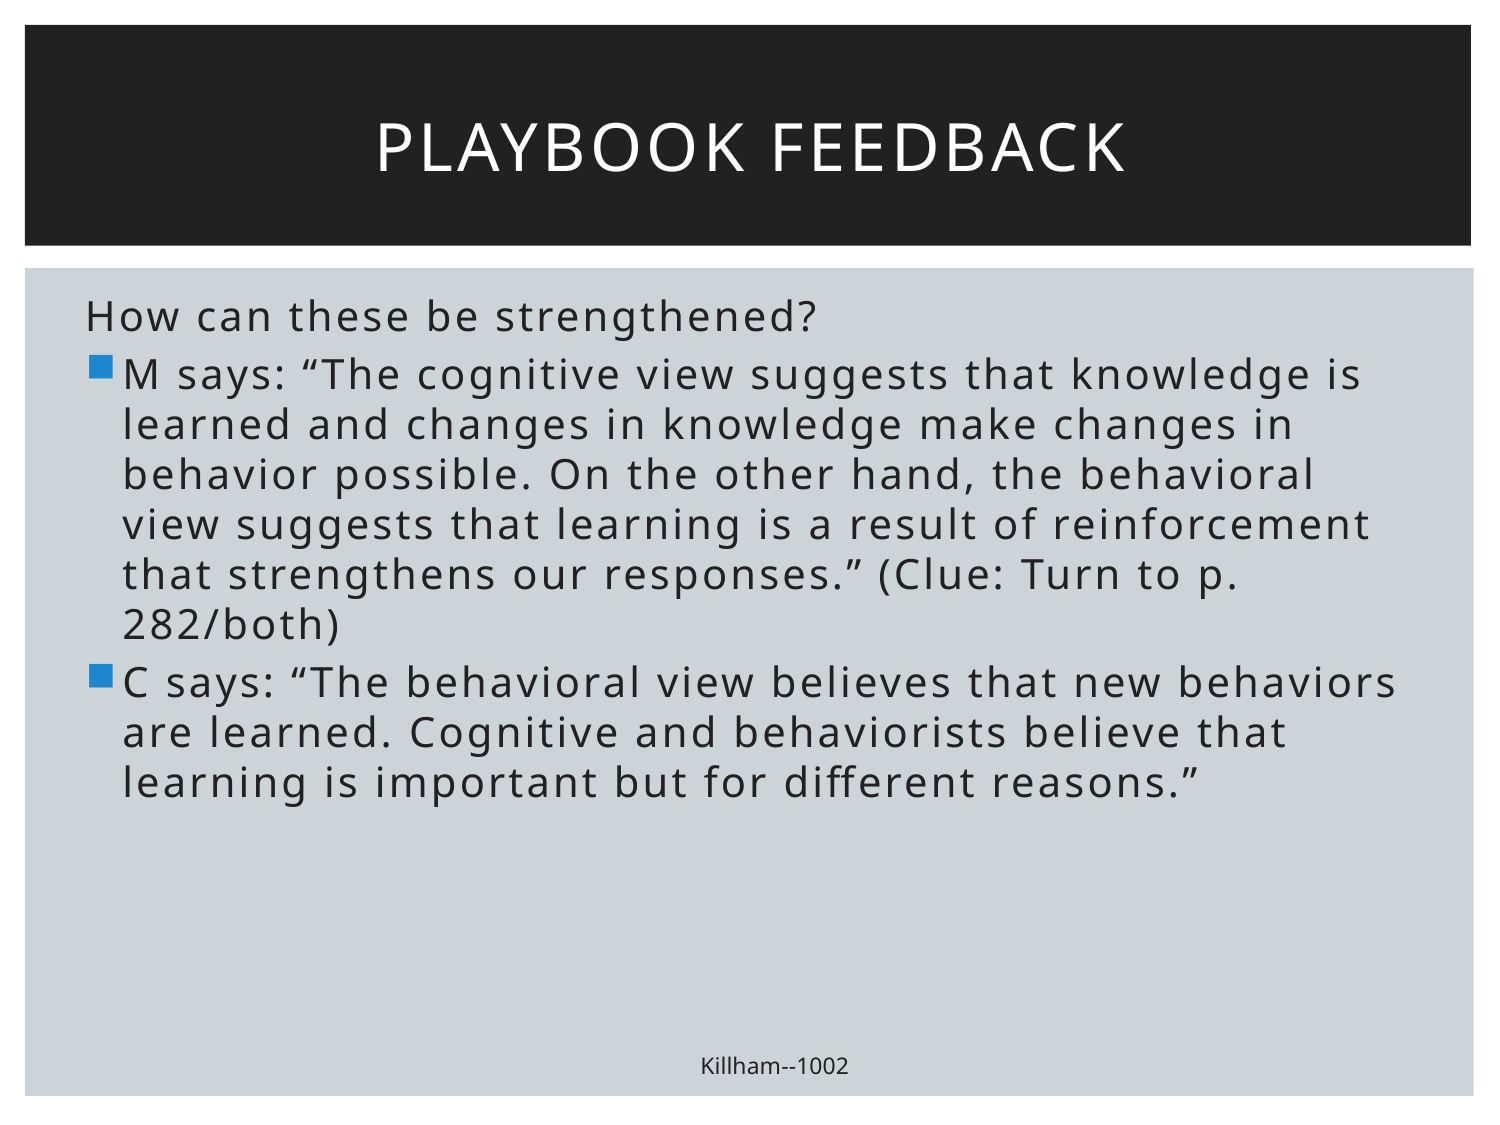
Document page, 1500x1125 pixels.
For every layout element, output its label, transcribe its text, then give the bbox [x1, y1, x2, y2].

list How can these be strengthened? M says: “The cognitive view suggests that knowledge is learned and changes in knowledge make changes in behavior possible. On the other hand, the behavioral view suggests that learning is a result of reinforcement that strengthens our responses.” (Clue: Turn to p. 282/both) C says: “The behavioral view believes that new behaviors are learned. Cognitive and behaviorists believe that learning is important but for different reasons.” [62, 281, 1442, 1005]
title Playbook feedback [62, 58, 1438, 232]
footer Killham--1002 [500, 1042, 1050, 1088]
